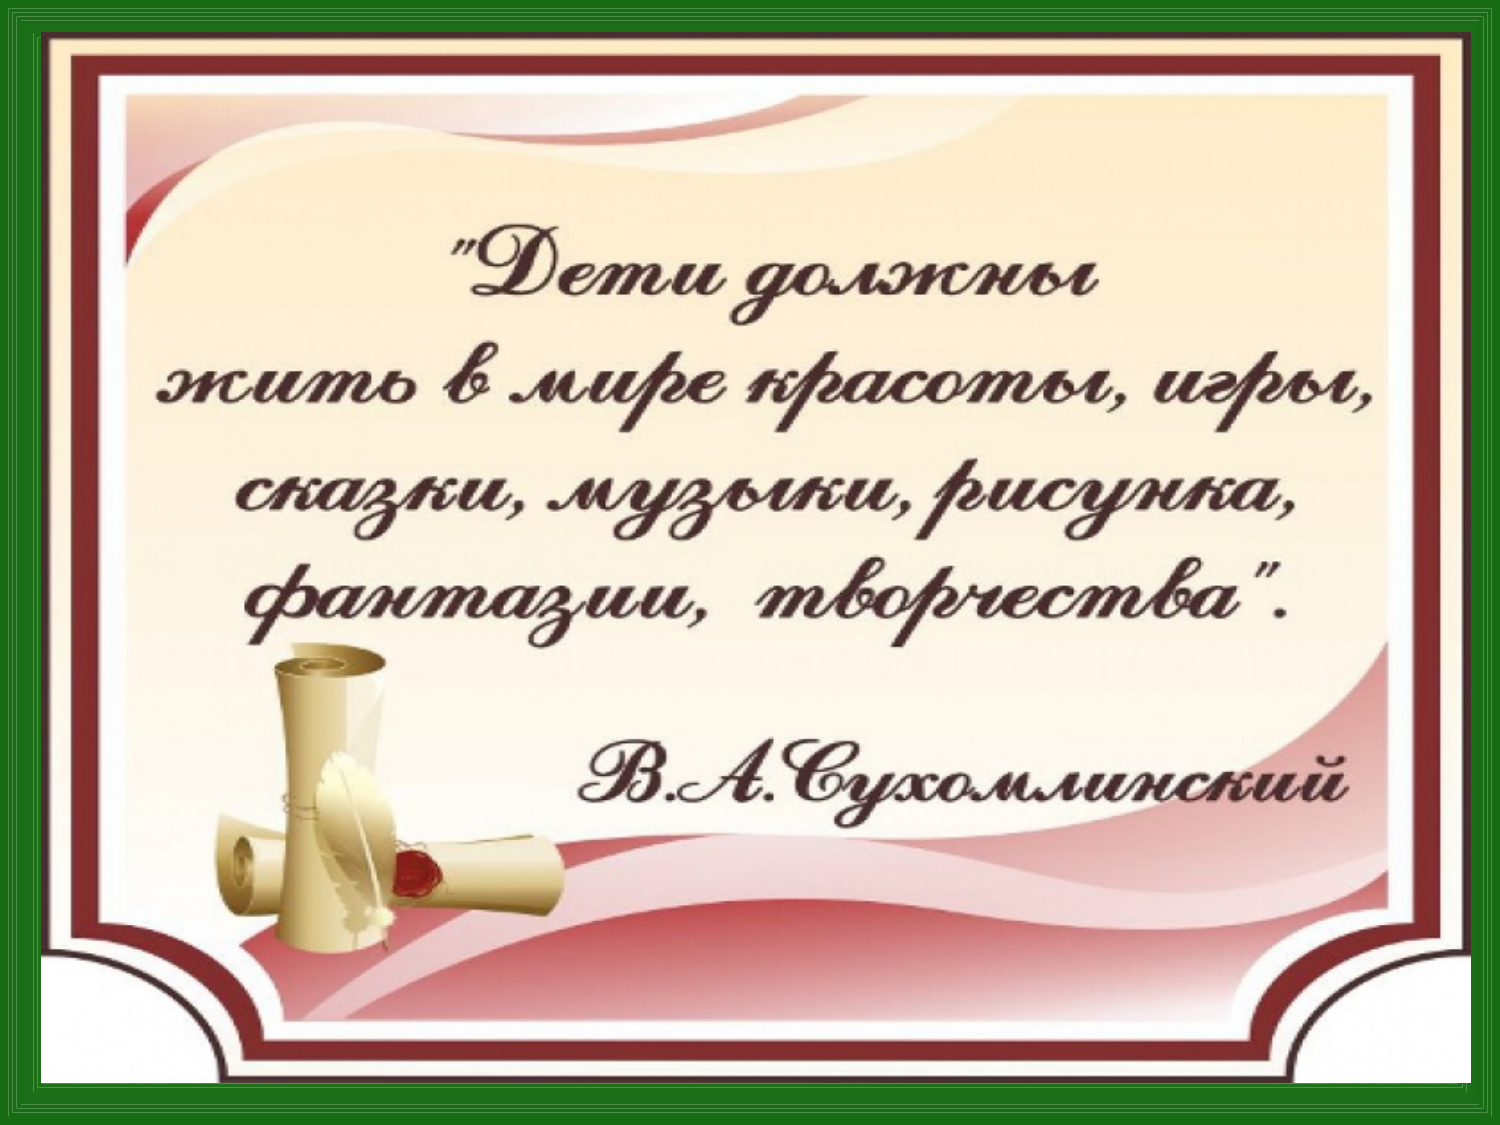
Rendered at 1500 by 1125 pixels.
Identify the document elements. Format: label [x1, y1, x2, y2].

list [41, 32, 1471, 1083]
